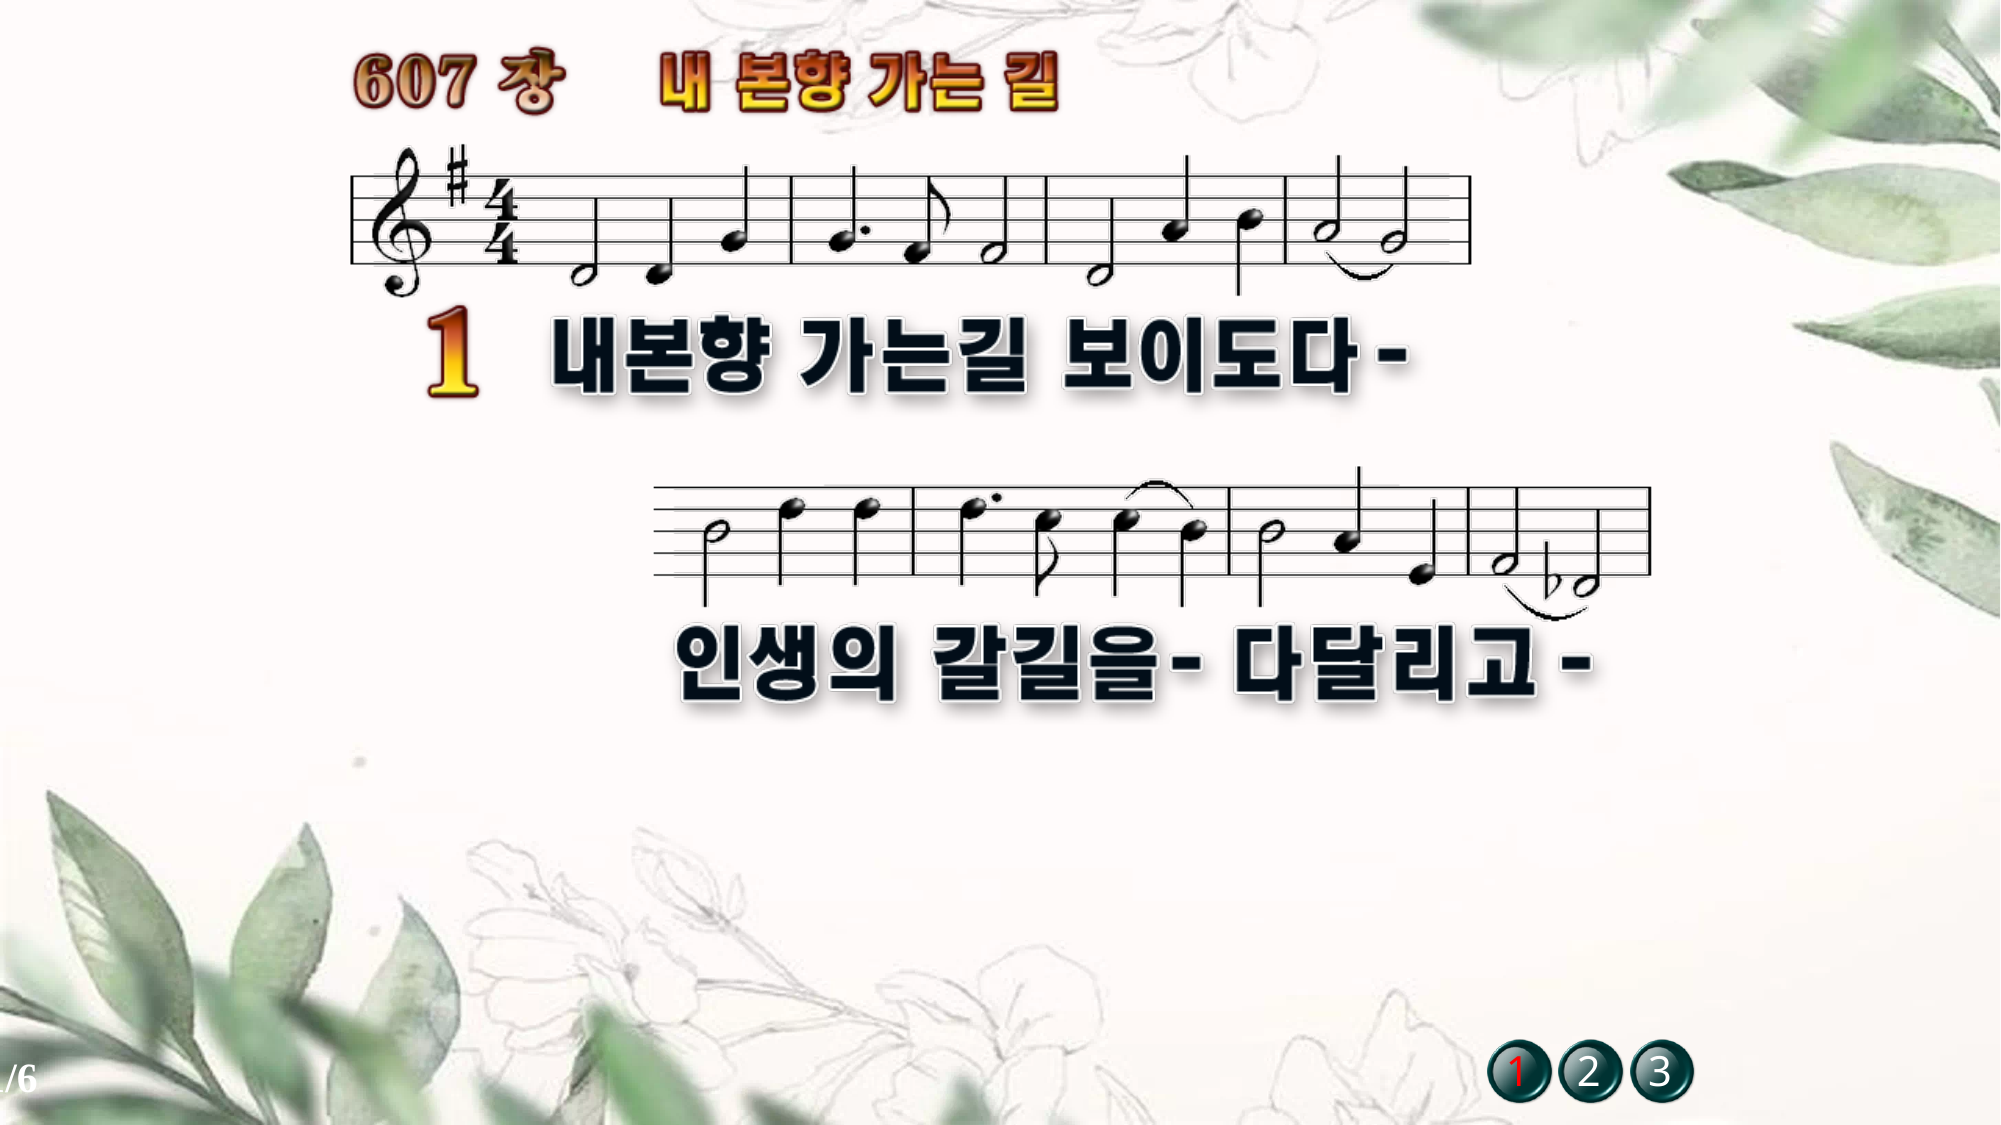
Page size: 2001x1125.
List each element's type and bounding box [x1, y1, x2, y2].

text_box [1555, 1035, 1626, 1106]
text_box [1484, 1035, 1555, 1106]
picture [0, 0, 2001, 1125]
text_box [1627, 1035, 1697, 1106]
